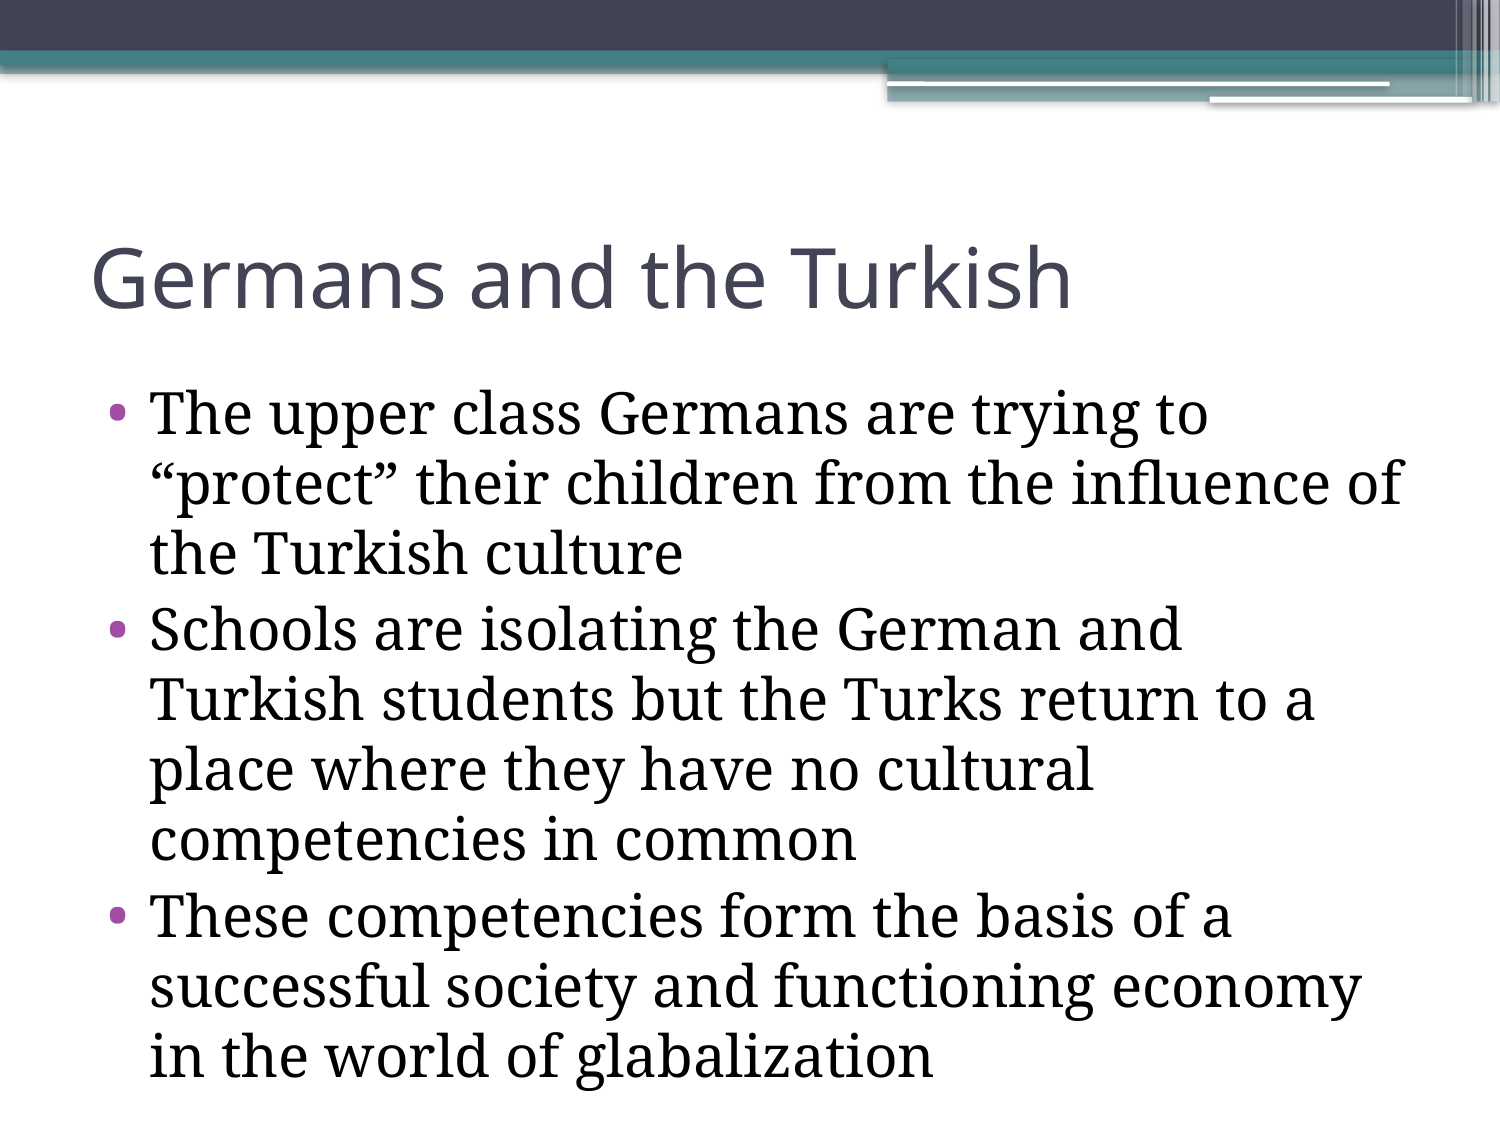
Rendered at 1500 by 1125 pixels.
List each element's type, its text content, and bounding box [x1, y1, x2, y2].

title Germans and the Turkish [75, 187, 1425, 363]
list The upper class Germans are trying to “protect” their children from the influence of the Turkish culture Schools are isolating the German and Turkish students but the Turks return to a place where they have no cultural competencies in common These competencies form the basis of a successful society and functioning economy in the world of glabalization [75, 368, 1425, 1079]
